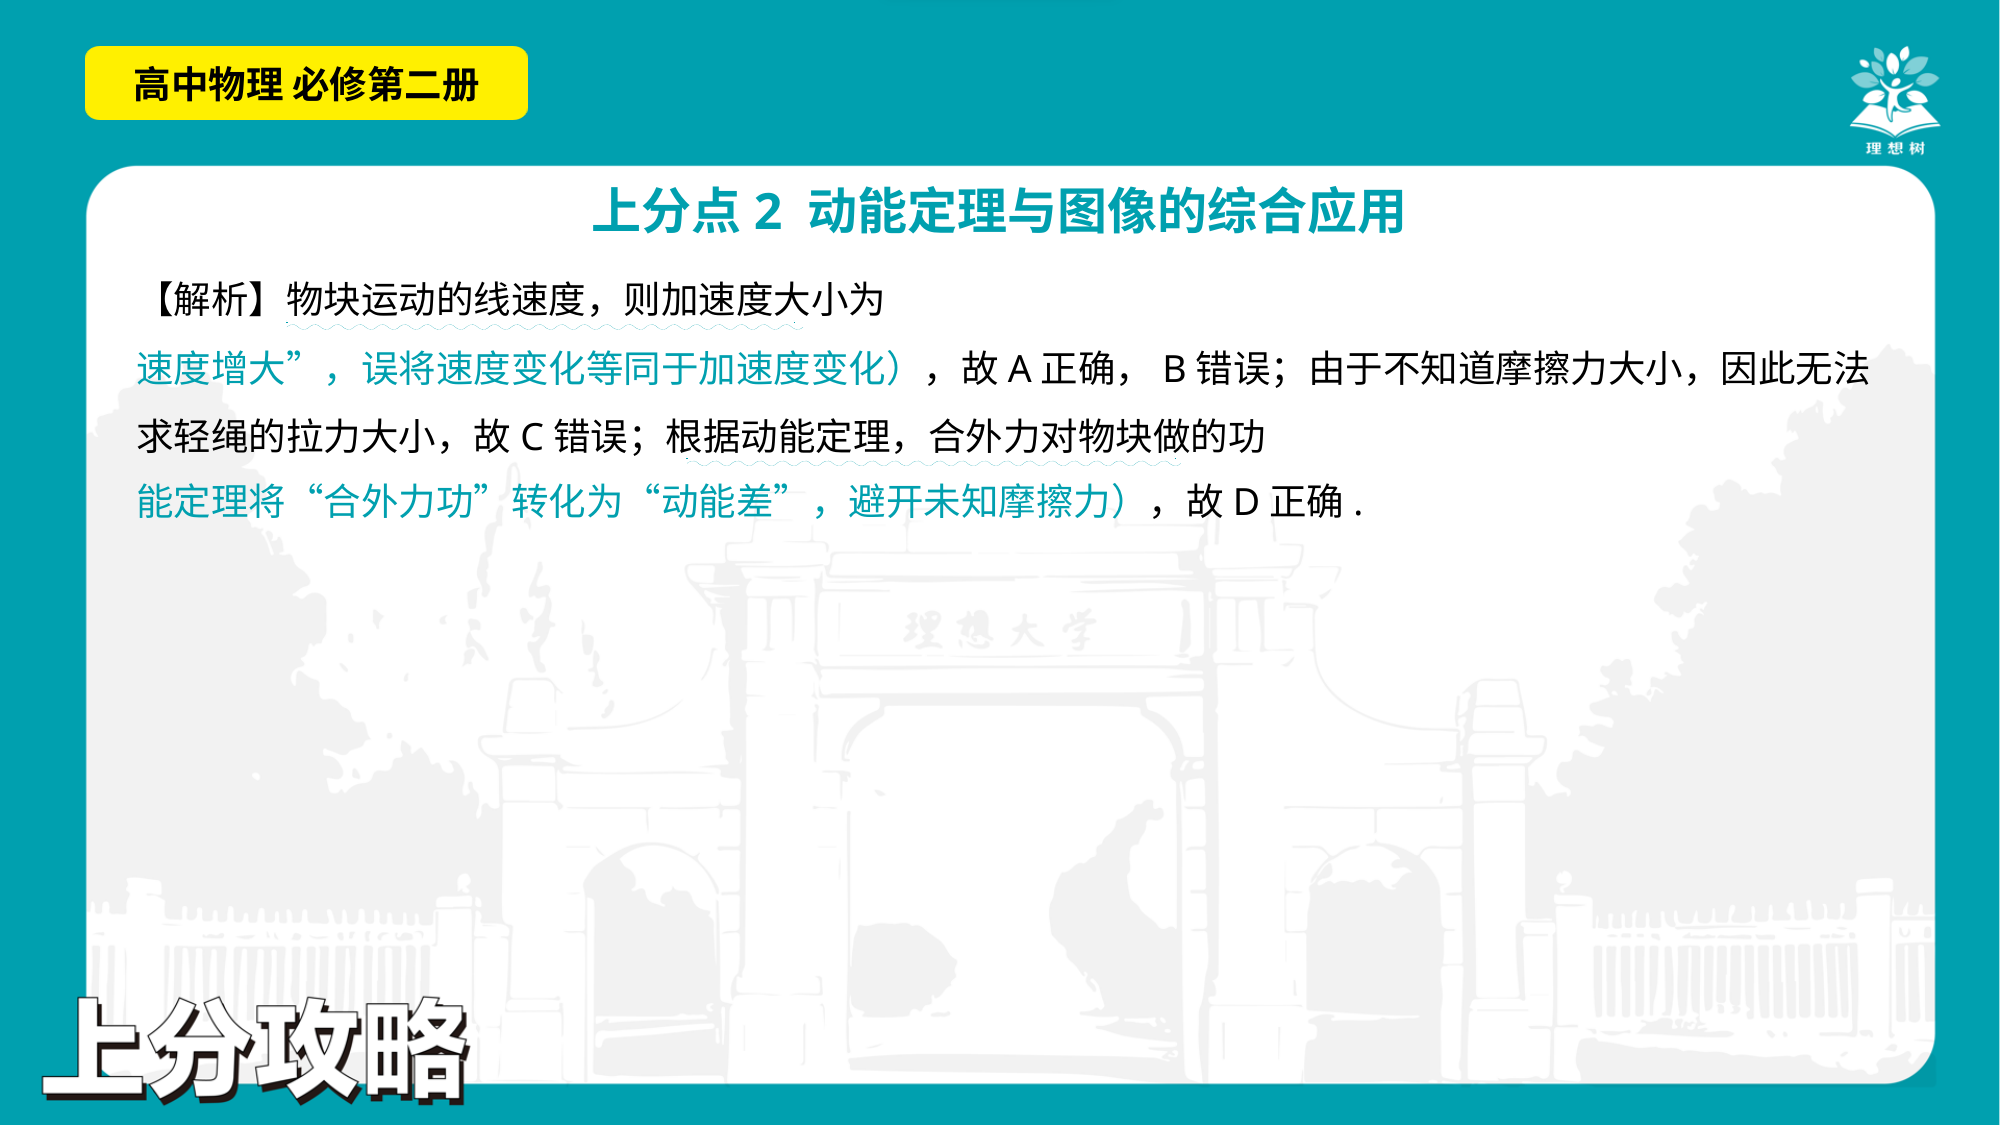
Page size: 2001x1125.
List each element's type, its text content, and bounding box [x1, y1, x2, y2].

picture [0, 0, 2000, 1125]
text_box . . [685, 389, 1616, 459]
text_box . . [285, 247, 1251, 322]
